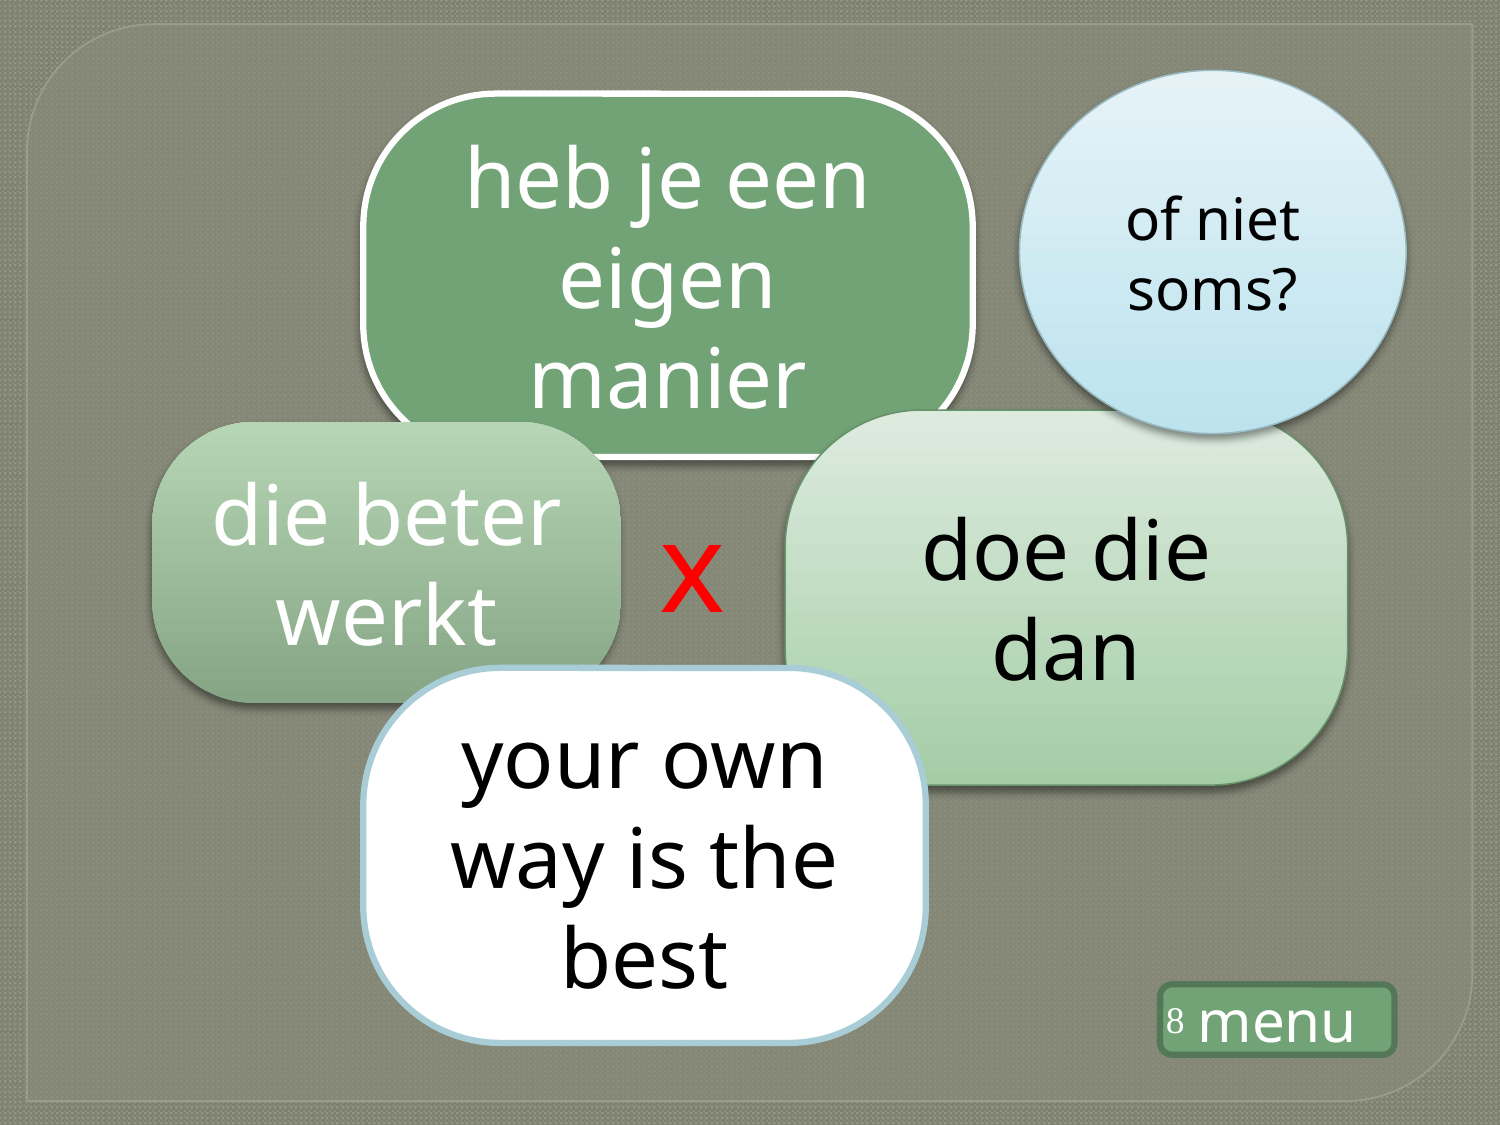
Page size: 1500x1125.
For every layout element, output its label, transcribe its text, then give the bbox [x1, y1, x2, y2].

text_box menu [1158, 981, 1398, 1058]
text_box  [1150, 988, 1200, 1049]
text_box your own way is the best [360, 664, 929, 1047]
text_box x [644, 480, 774, 646]
text_box doe die dan [784, 409, 1349, 786]
text_box of niet soms? [1018, 69, 1407, 435]
text_box heb je een eigen manier [360, 90, 976, 461]
text_box die beter werkt [152, 421, 622, 704]
